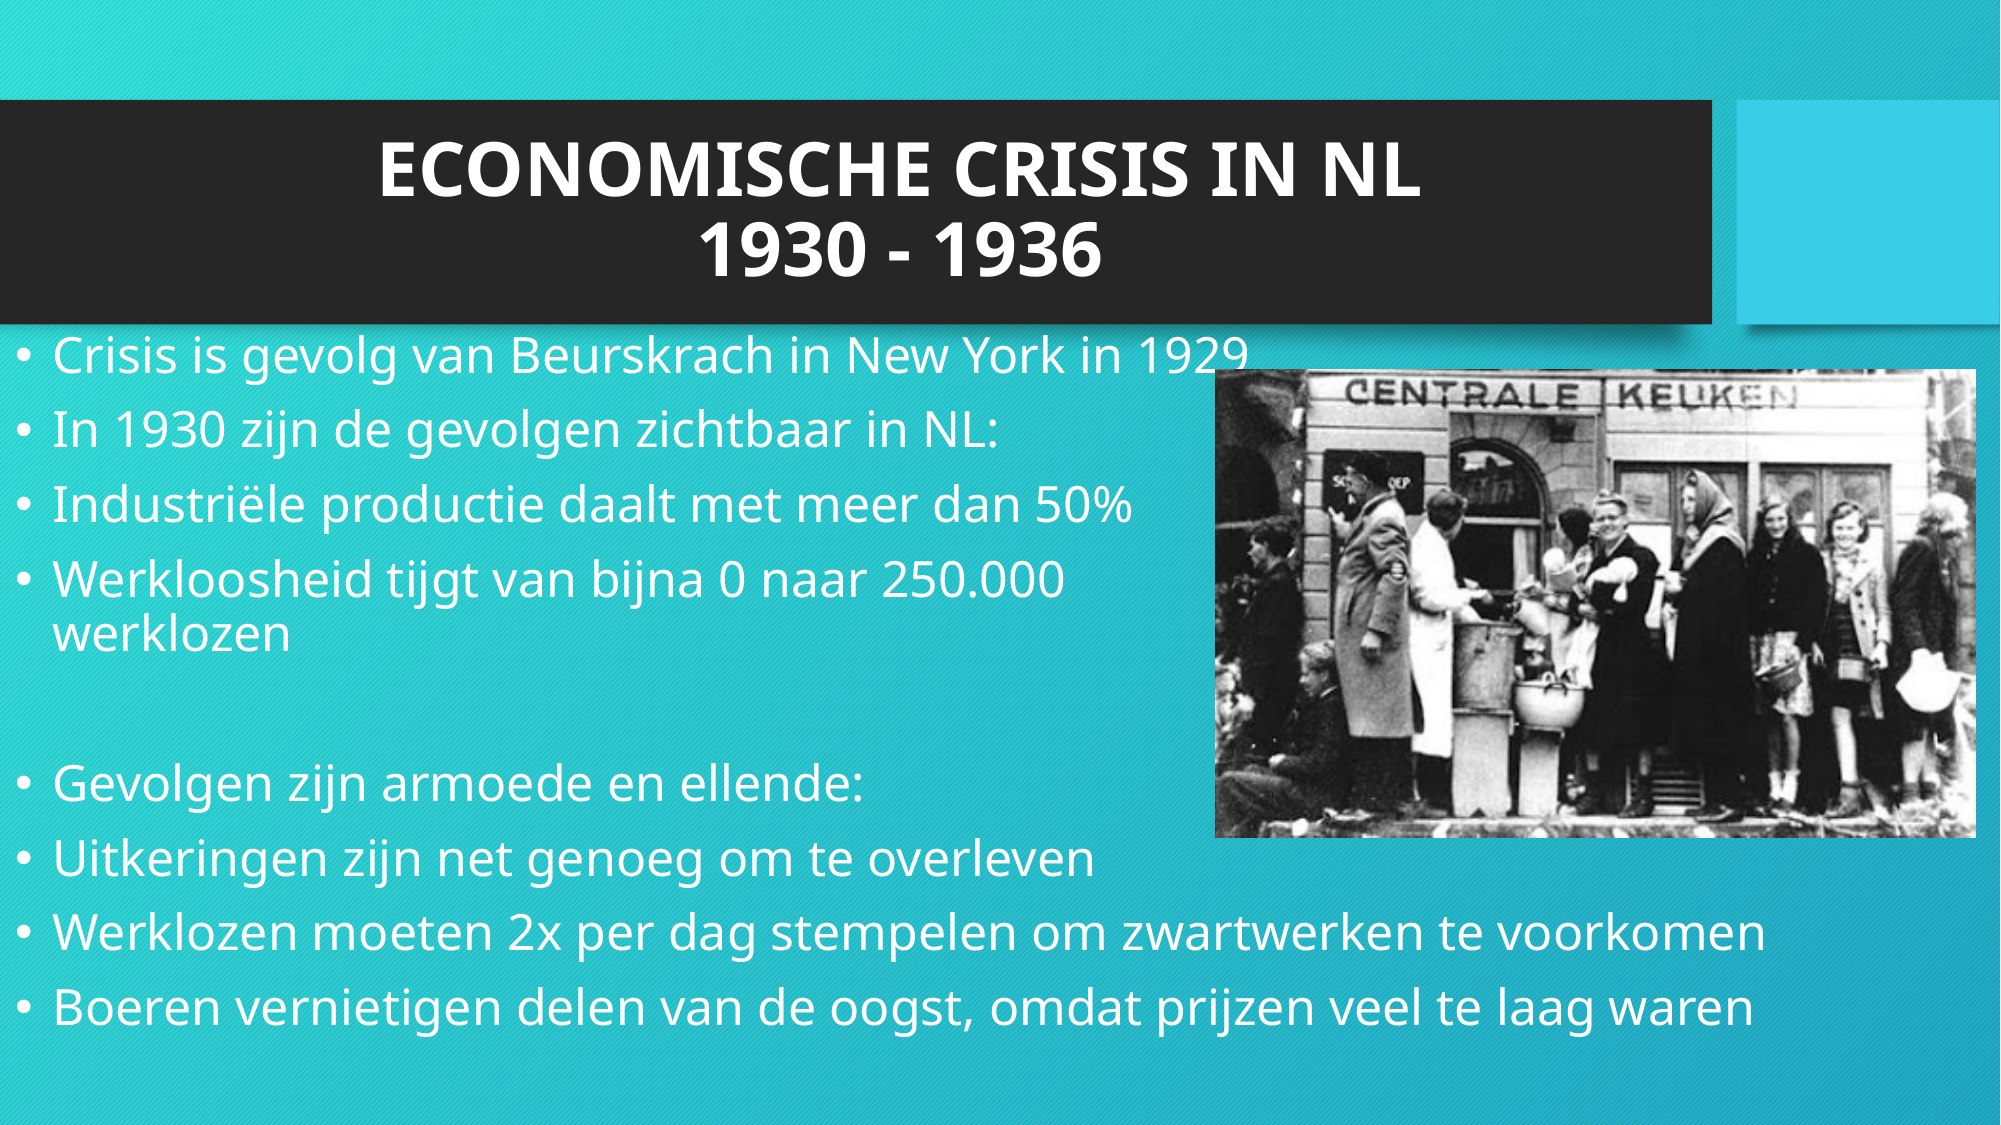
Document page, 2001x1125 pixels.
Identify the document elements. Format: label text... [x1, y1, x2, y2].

picture [1214, 369, 1977, 839]
title ECONOMISCHE CRISIS IN NL 1930 - 1936 [111, 123, 1689, 301]
list Crisis is gevolg van Beurskrach in New York in 1929 In 1930 zijn de gevolgen zichtbaar in NL: Industriële productie daalt met meer dan 50% Werkloosheid tijgt van bijna 0 naar 250.000 werklozen Gevolgen zijn armoede en ellende: Uitkeringen zijn net genoeg om te overleven Werklozen moeten 2x per dag stempelen om zwartwerken te voorkomen Boeren vernietigen delen van de oogst, omdat prijzen veel te laag waren [0, 322, 2000, 1125]
